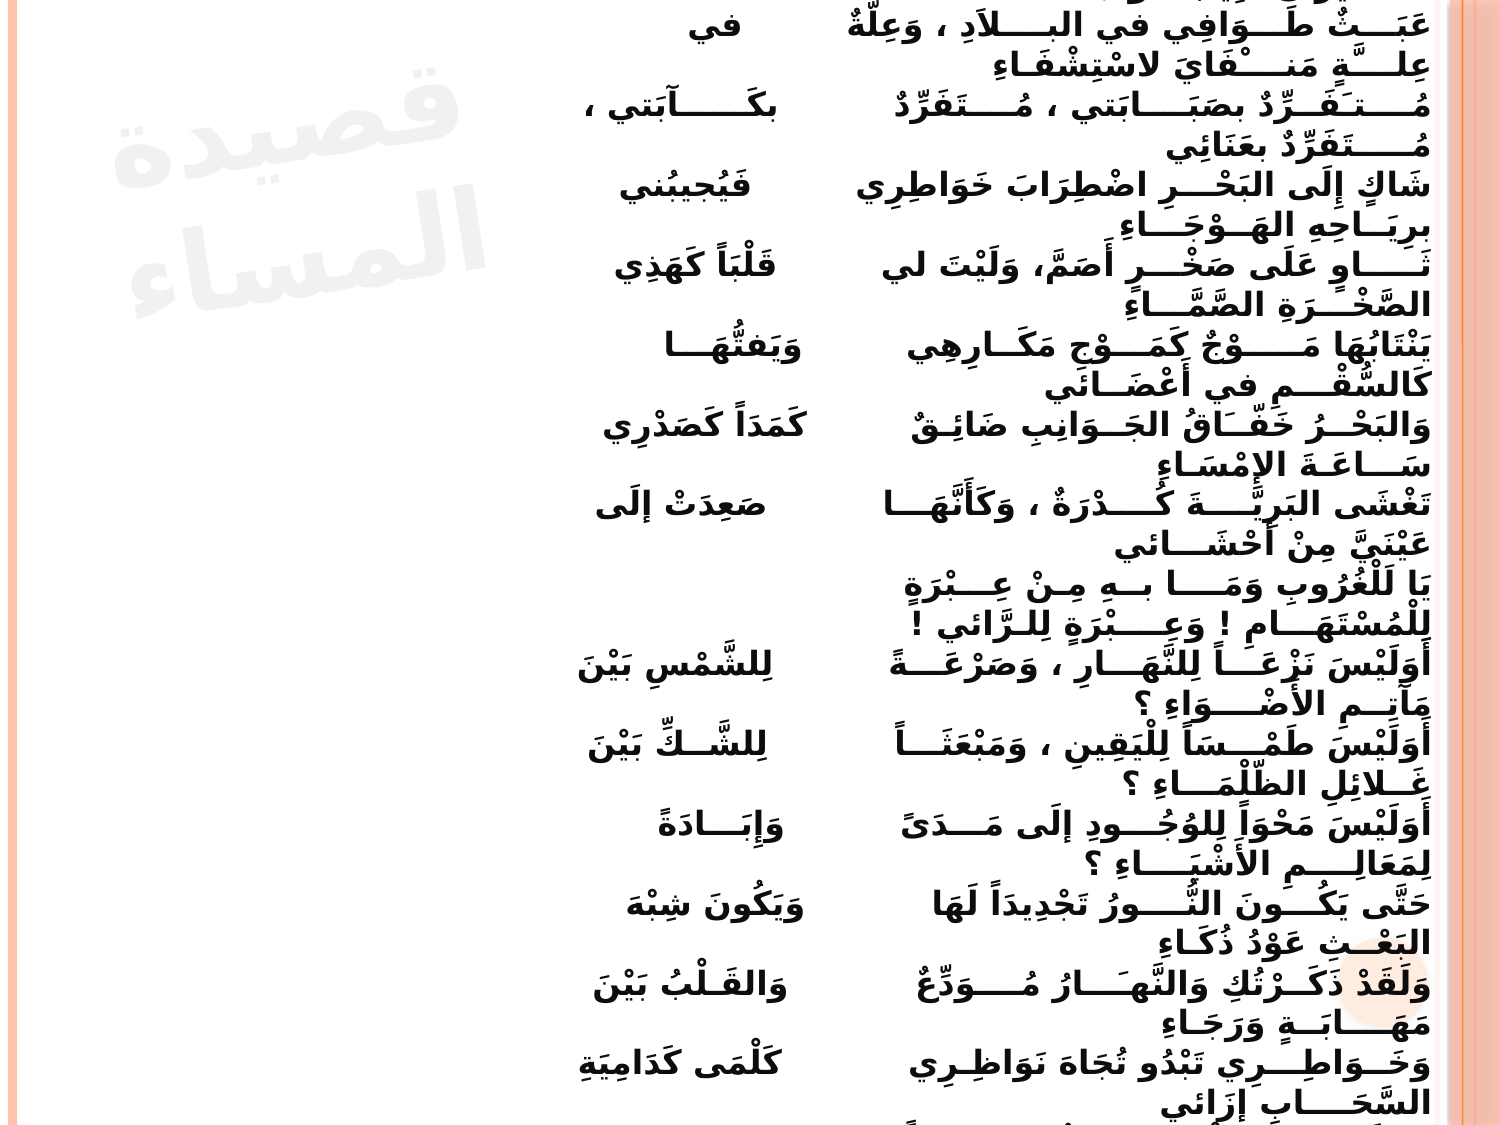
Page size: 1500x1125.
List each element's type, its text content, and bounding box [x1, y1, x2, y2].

text_box دَاءٌ أَلَــــــمَّ فخِلْـــتُ فيهِ شِفَــائي من صَبْوَتي ، فتَضَاعَفَتْ بُرَحَـائي يَــا لَلضَّعيفَينِ ! اسْتــَبَدَّا بي ، ومَـــا في الظُّلْمِ مثلُ تَحَكُّمِ الضُّعَفَــاءِ قَلْـــبٌ أَذَابَتـــْهُ الصَّبَــابَةُ وَالجَـوَى وَغِــلاَلَــةٌ رَثَّــتْ مِـــنَ الأَدْوَاءِ إِنّــِي أَقَمــــْتُ عَلَى التَّعِلَّةِ بالمُــنَى في غُــــرْبَةٍ قَالُـوا : تَكُونُ دَوَائي إِنْ يَشْفِ هَذَا الجسْمَ طِيبُ هَوَائِهَا أَيُلَطِّفُ النِّــــيرَانَ طِيبُ هَوَاءِ ؟ عَبَـــثٌ طَـــوَافِي في البــــلاَدِ ، وَعِلَّةٌ في عِلــــَّةٍ مَنــــْفَايَ لاسْتِشْفَـاءِ مُــــتـَفَــرِّدٌ بصَبَــــابَتي ، مُــــتَفَرِّدٌ بكَــــــآبَتي ، مُـــــتَفَرِّدٌ بعَنَائِي شَاكٍ إِلَى البَحْـــرِ اضْطِرَابَ خَوَاطِرِي فَيُجيبُني برِيَــاحِهِ الهَــوْجَـــاءِ ثَـــــاوٍ عَلَى صَخْـــرٍ أَصَمَّ، وَلَيْتَ لي قَلْبَاً كَهَذِي الصَّخْـــرَةِ الصَّمَّـــاءِ يَنْتَابُهَا مَـــــوْجٌ كَمَـــوْجِ مَكَــارِهِي وَيَفتُّهَـــا كَالسُّقْـــمِ في أَعْضَــائي وَالبَحْــرُ خَفّــَاقُ الجَــوَانِبِ ضَائِـقٌ كَمَدَاً كَصَدْرِي سَـــاعَـةَ الإمْسَـاءِ تَغْشَى البَرِيَّــــةَ كُــــدْرَةٌ ، وَكَأَنَّهَـــا صَعِدَتْ إلَى عَيْنَيَّ مِنْ أَحْشَـــائي يَا لَلْغُرُوبِ وَمَــــا بــهِ مِـنْ عِـــبْرَةٍ لِلْمُسْتَهَـــامِ ! وَعِــــبْرَةٍ لِلـرَّائي ! أَوَلَيْسَ نَزْعَـــاً لِلنَّهَـــارِ ، وَصَرْعَـــةً لِلشَّمْسِ بَيْنَ مَآتِــمِ الأَضْــــوَاءِ ؟ أَوَلَيْسَ طَمْـــسَاً لِلْيَقِينِ ، وَمَبْعَثَـــاً لِلشَّــكِّ بَيْنَ غَــلائِلِ الظّلْمَـــاءِ ؟ أَوَلَيْسَ مَحْوَاً لِلوُجُـــودِ إلَى مَـــدَىً وَإِبَـــادَةً لِمَعَالِــــمِ الأَشْيَــــاءِ ؟ حَتَّى يَكُـــونَ النُّــــورُ تَجْدِيدَاً لَهَا وَيَكُونَ شِبْهَ البَعْــثِ عَوْدُ ذُكَـاءِ وَلَقَدْ ذَكَــرْتُكِ وَالنَّهـَـــارُ مُــــوَدِّعٌ وَالقَـلْبُ بَيْنَ مَهَــــابَــةٍ وَرَجَـاءِ وَخَــوَاطِـــرِي تَبْدُو تُجَاهَ نَوَاظِـرِي كَلْمَى كَدَامِيَةِ السَّحَــــابِ إزَائي وَالدَّمْعُ مِنْ جَفْني يَسِيلُ مُشَعْشَعَاً بسَنَى الشُّعَــاعِ الغَـارِبِ المُتَرَائي وَالشَّمْسُ في شَفَـقٍ يَسِيلُ نُضَـــارُهُ فَــوْقَ العَقِيقِ عَلَى ذُرَىً سَوْدَاءِ مَرَّتْ خِـــلاَلَ غَـمَـامَتَيْنِ تَحَــــدُّرَاً وَتَقَطَّرَتْ كَــالدَّمْعَةِ الحَمْــــرَاءِ فَكَـــأَنَّ آخِــرُ دَمْعَةٍ لِلْكَــوْن ِ قَـدْ مُزِجَتْ بــآخِرِ أَدْمُـعِي لرِثَـــائي وَكَأَنَّني آنَـسْــتُ يَــوْمِـي زَائِــــلاً فَرَأَيْتُ في المِرْآةِ كَيْفَ مَسَـــــائي [559, 0, 1449, 1125]
text_box قصيدة المساء [0, 0, 559, 368]
